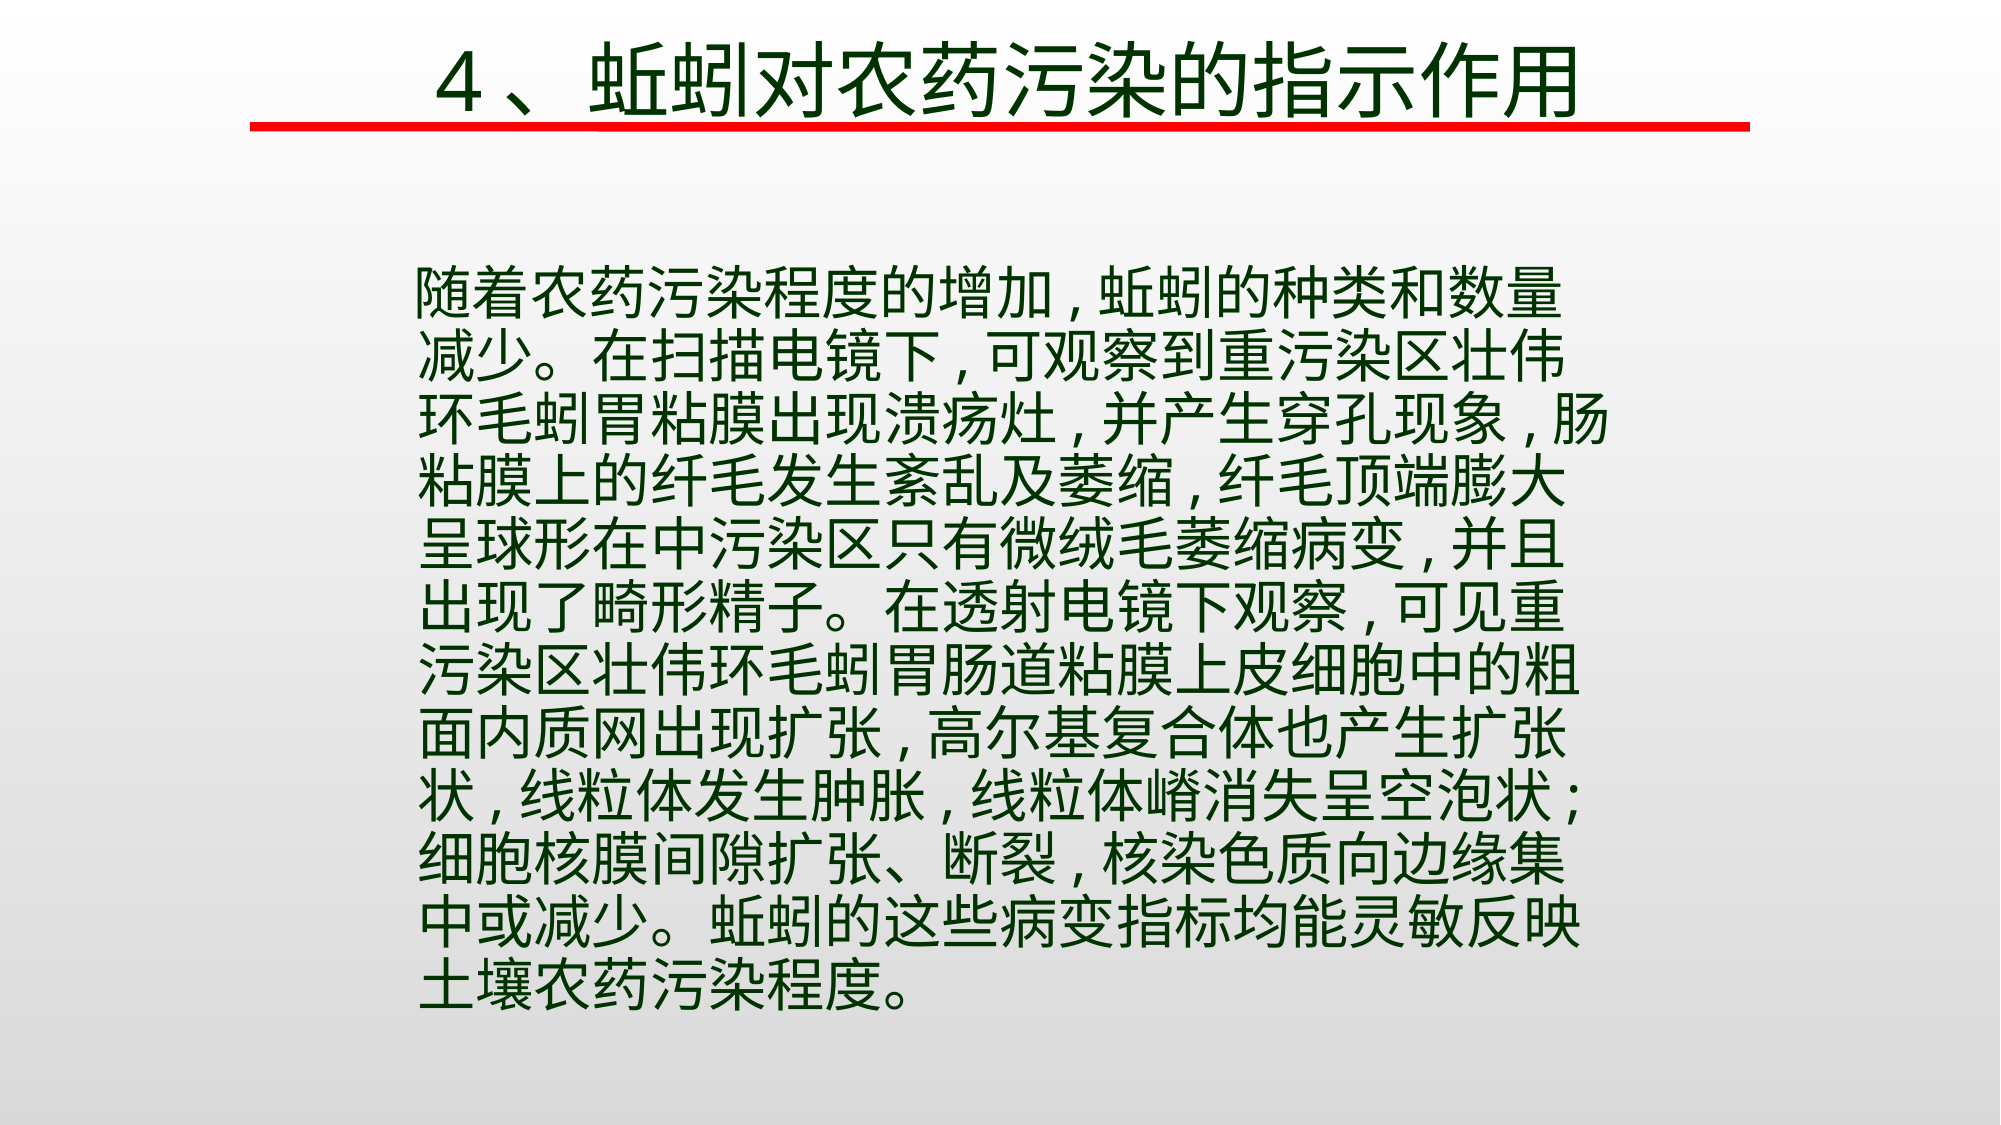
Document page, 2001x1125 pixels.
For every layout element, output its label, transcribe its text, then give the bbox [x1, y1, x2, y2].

text_box 4、蚯蚓对农药污染的指示作用 [346, 1, 1643, 114]
text_box 随着农药污染程度的增加,蚯蚓的种类和数量减少。在扫描电镜下,可观察到重污染区壮伟环毛蚓胃粘膜出现溃疡灶,并产生穿孔现象,肠粘膜上的纤毛发生紊乱及萎缩,纤毛顶端膨大呈球形在中污染区只有微绒毛萎缩病变,并且出现了畸形精子。在透射电镜下观察,可见重污染区壮伟环毛蚓胃肠道粘膜上皮细胞中的粗面内质网出现扩张,高尔基复合体也产生扩张状,线粒体发生肿胀,线粒体嵴消失呈空泡状;细胞核膜间隙扩张、断裂,核染色质向边缘集中或减少。蚯蚓的这些病变指标均能灵敏反映土壤农药污染程度。 [346, 256, 1636, 1027]
